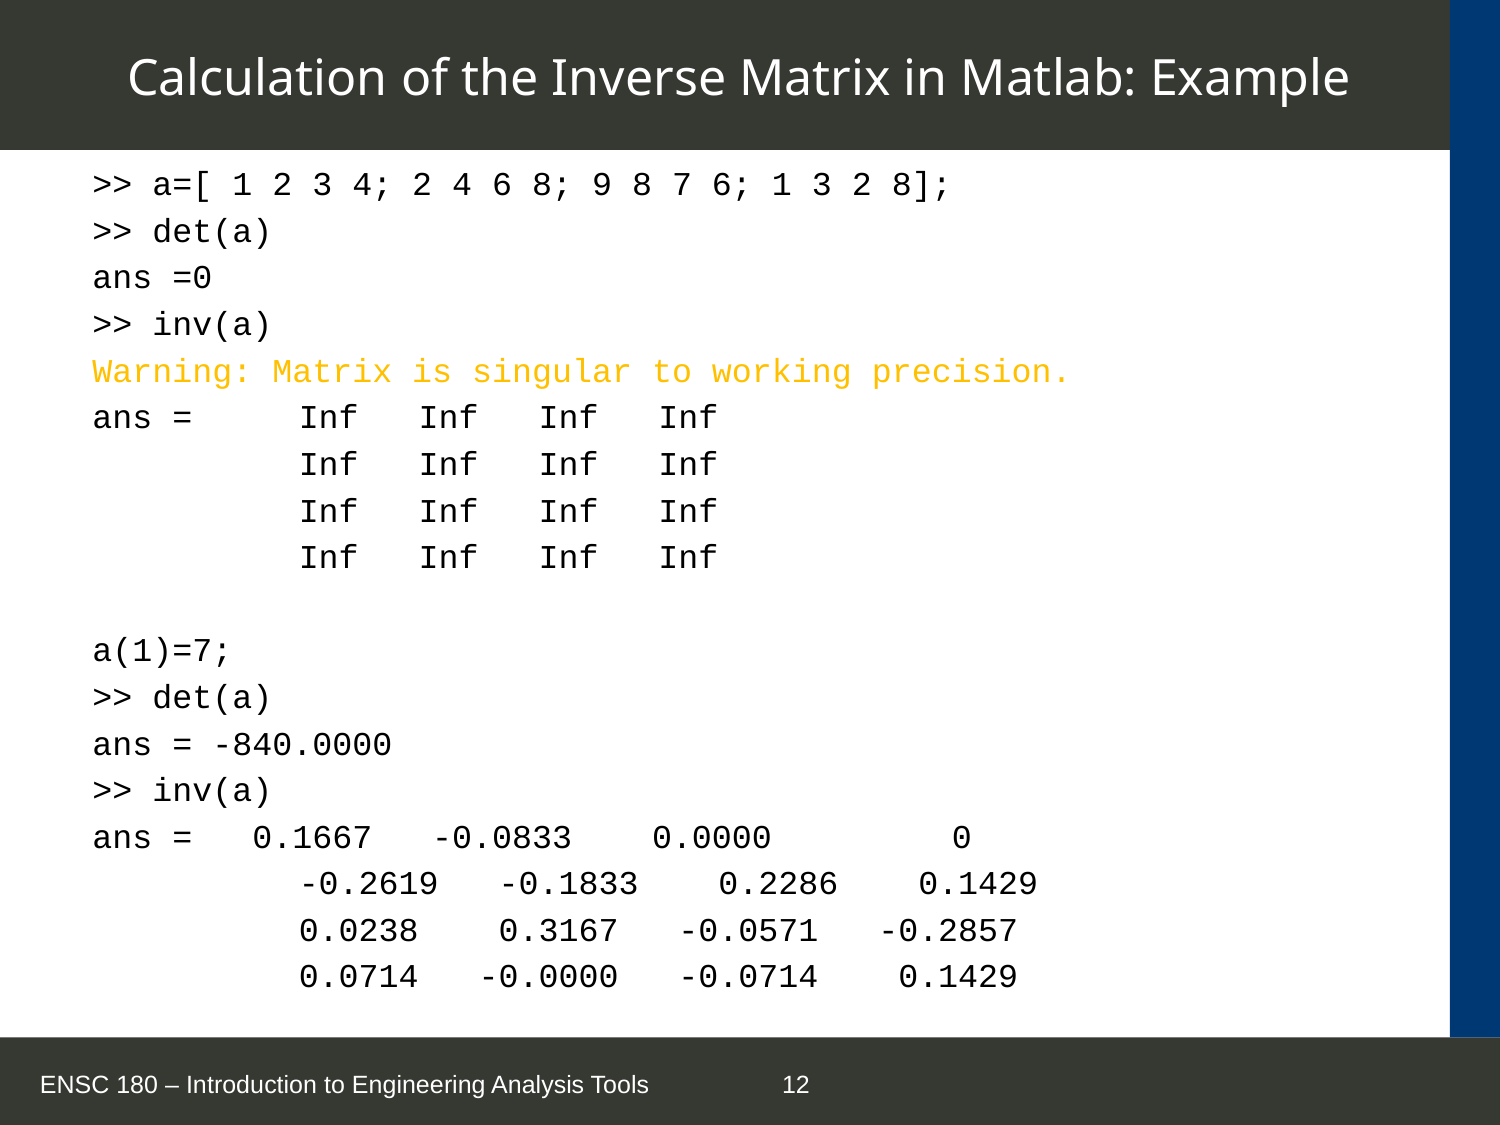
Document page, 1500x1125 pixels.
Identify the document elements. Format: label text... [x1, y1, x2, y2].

title Calculation of the Inverse Matrix in Matlab: Example [112, 37, 1450, 138]
list >> a=[ 1 2 3 4; 2 4 6 8; 9 8 7 6; 1 3 2 8]; >> det(a) ans =0 >> inv(a) Warning: Matrix is singular to working precision. ans = Inf Inf Inf Inf Inf Inf Inf Inf Inf Inf Inf Inf Inf Inf Inf Inf a(1)=7; >> det(a) ans = -840.0000 >> inv(a) ans = 0.1667 -0.0833 0.0000 0 -0.2619 -0.1833 0.2286 0.1429 0.0238 0.3167 -0.0571 -0.2857 0.0714 -0.0000 -0.0714 0.1429 [77, 155, 1345, 947]
footer ENSC 180 – Introduction to Engineering Analysis Tools [24, 1060, 701, 1113]
